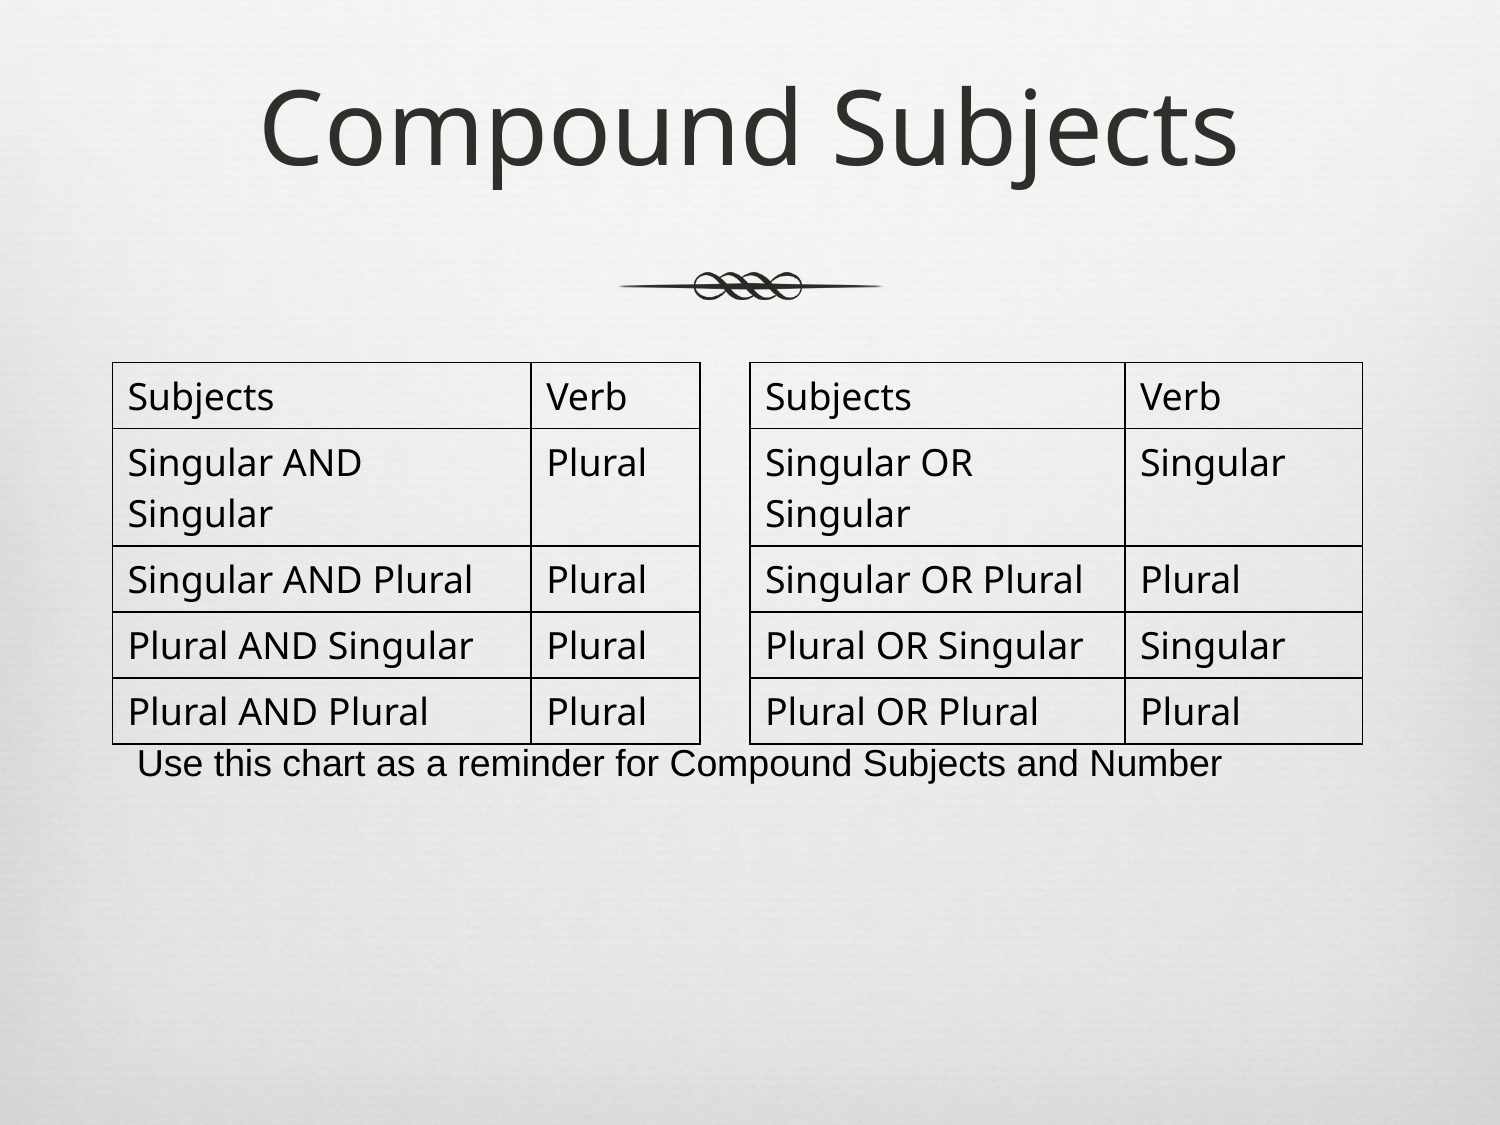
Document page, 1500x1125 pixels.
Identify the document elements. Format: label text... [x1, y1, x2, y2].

table_cell Singular OR Plural [751, 547, 1124, 611]
table_cell Singular [1126, 613, 1362, 677]
table_cell Plural AND Plural [113, 679, 530, 743]
table_cell Plural [1126, 547, 1362, 611]
table_cell Plural AND Singular [113, 613, 530, 677]
table_cell Plural [532, 429, 699, 545]
table_cell Singular OR Singular [751, 429, 1124, 545]
table_header Verb [532, 363, 699, 428]
table_cell Singular AND Singular [113, 429, 530, 545]
table_cell Singular [1126, 429, 1362, 545]
table_cell Plural OR Singular [751, 613, 1124, 677]
table_cell Plural [532, 547, 699, 611]
table_header Subjects [751, 363, 1124, 428]
title Compound Subjects [112, 11, 1388, 236]
table_cell Singular AND Plural [113, 547, 530, 611]
table_cell Plural [532, 679, 699, 731]
table_cell Plural [1126, 679, 1362, 743]
table_cell Plural [532, 613, 699, 677]
table_header Verb [1126, 363, 1362, 428]
table_cell Plural OR Plural [751, 679, 1124, 731]
picture [615, 272, 885, 300]
table_header Subjects [113, 363, 530, 428]
text_box Use this chart as a reminder for Compound Subjects and Number [122, 731, 1278, 837]
